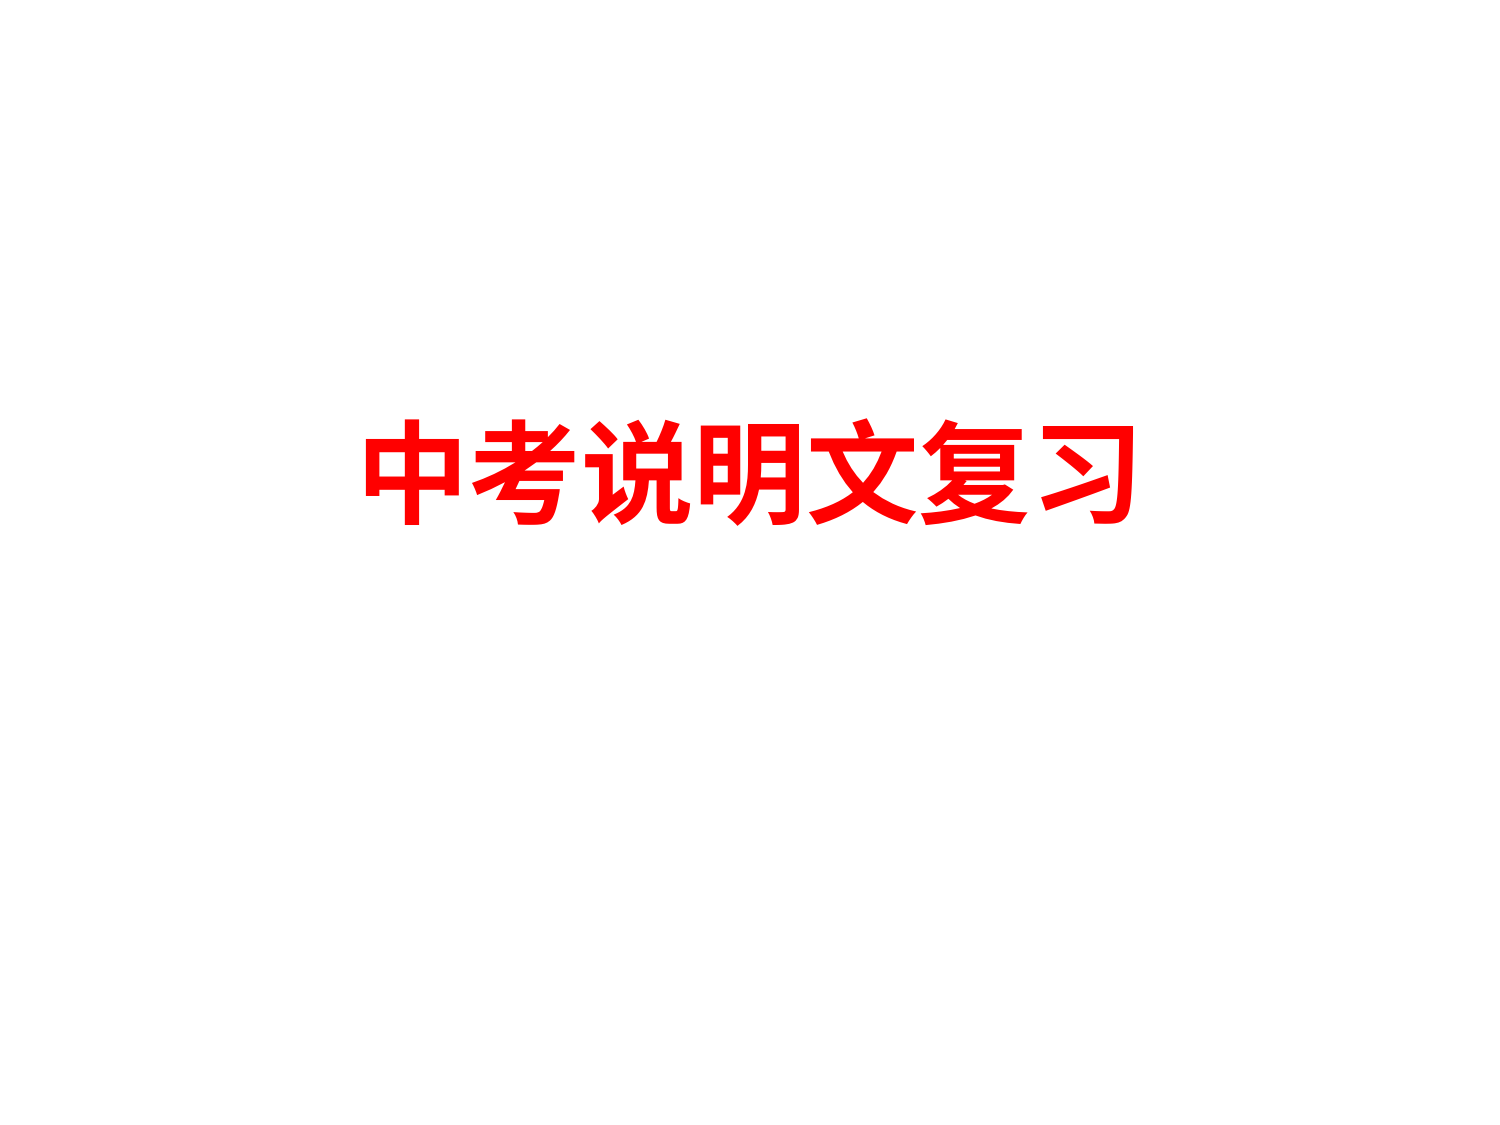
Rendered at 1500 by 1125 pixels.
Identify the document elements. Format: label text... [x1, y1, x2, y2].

title 中考说明文复习 [112, 349, 1388, 591]
